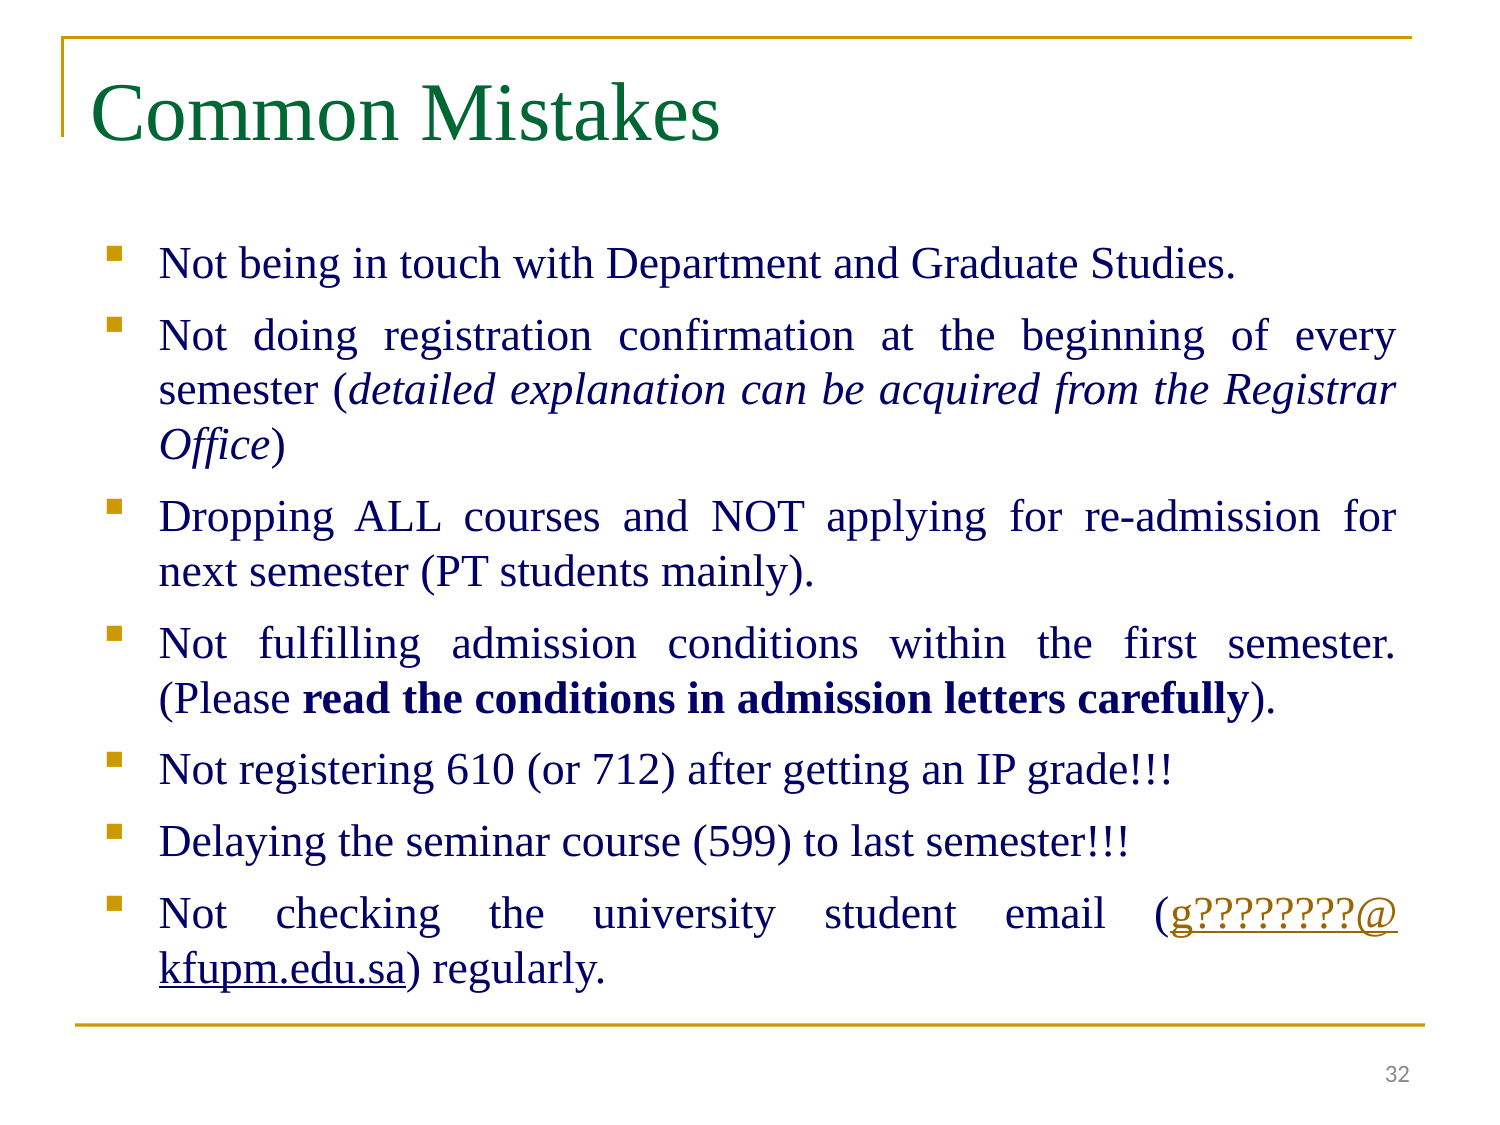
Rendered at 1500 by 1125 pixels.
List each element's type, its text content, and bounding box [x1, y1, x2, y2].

text_box 32 [1074, 1042, 1425, 1103]
text_box Not being in touch with Department and Graduate Studies. Not doing registration confirmation at the beginning of every semester (detailed explanation can be acquired from the Registrar Office) Dropping ALL courses and NOT applying for re-admission for next semester (PT students mainly). Not fulfilling admission conditions within the first semester. (Please read the conditions in admission letters carefully). Not registering 610 (or 712) after getting an IP grade!!! Delaying the seminar course (599) to last semester!!! Not checking the university student email (g????????@kfupm.edu.sa) regularly. [87, 224, 1413, 1025]
text_box Common Mistakes [74, 49, 1500, 188]
